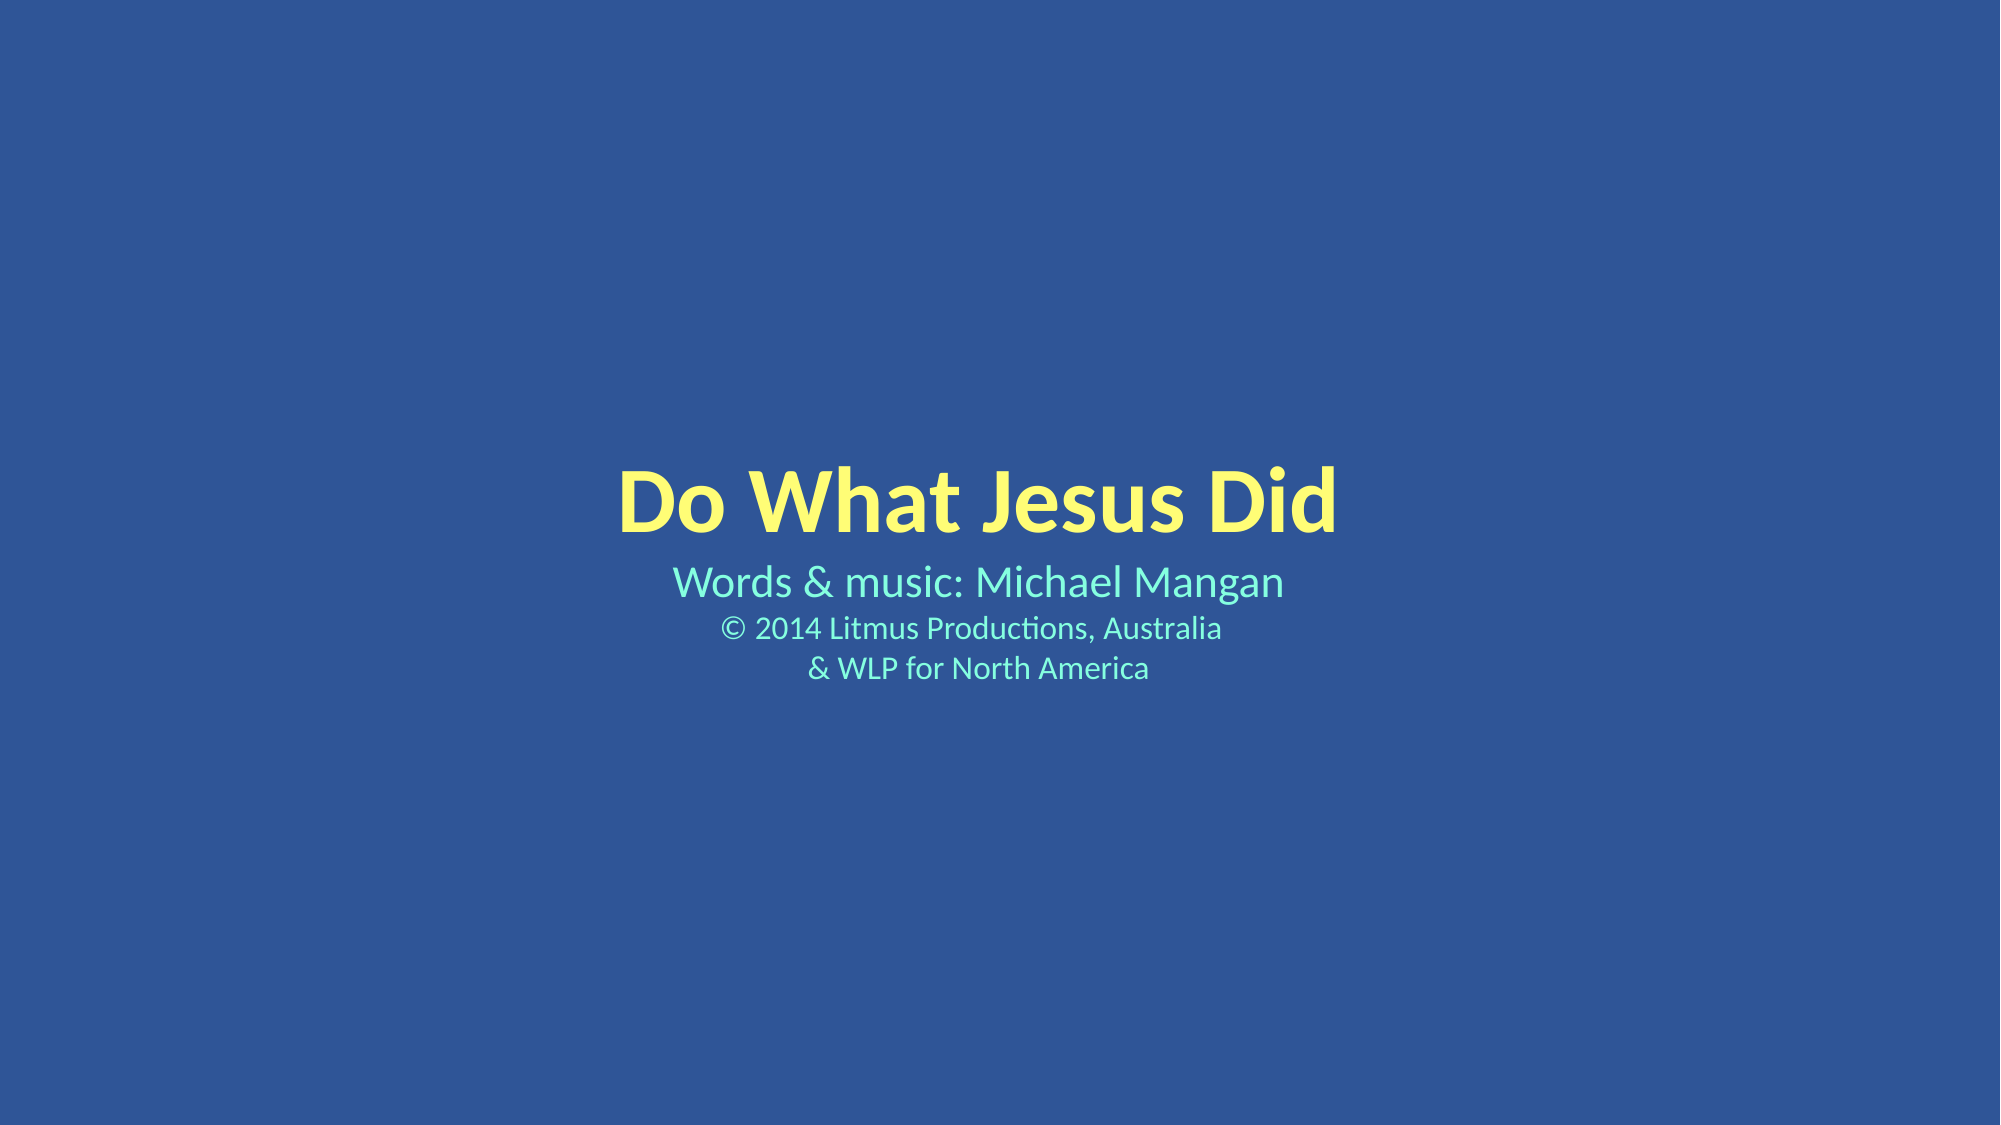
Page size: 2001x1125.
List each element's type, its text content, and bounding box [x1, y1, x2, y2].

text_box Do What Jesus Did Words & music: Michael Mangan © 2014 Litmus Productions, Australia & WLP for North America [291, 403, 1667, 722]
